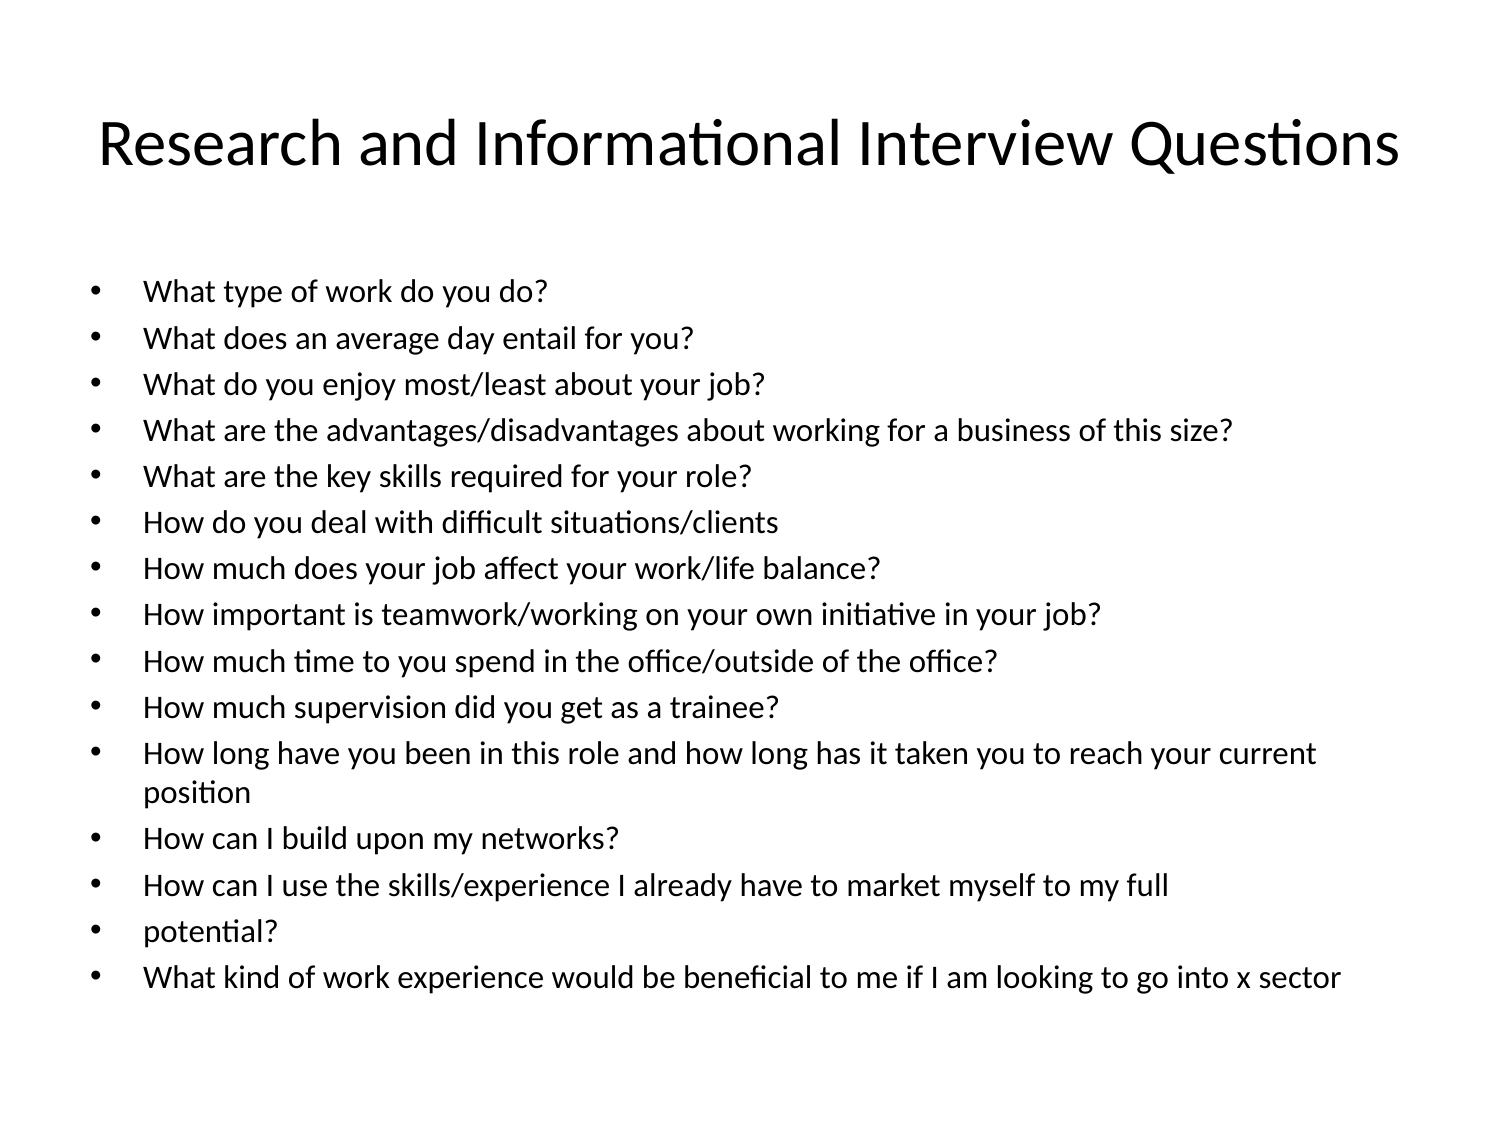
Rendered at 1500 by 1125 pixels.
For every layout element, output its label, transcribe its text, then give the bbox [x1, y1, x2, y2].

title Research and Informational Interview Questions [75, 45, 1425, 233]
list What type of work do you do? What does an average day entail for you? What do you enjoy most/least about your job? What are the advantages/disadvantages about working for a business of this size? What are the key skills required for your role? How do you deal with difficult situations/clients How much does your job affect your work/life balance? How important is teamwork/working on your own initiative in your job? How much time to you spend in the office/outside of the office? How much supervision did you get as a trainee? How long have you been in this role and how long has it taken you to reach your current position How can I build upon my networks? How can I use the skills/experience I already have to market myself to my full potential? What kind of work experience would be beneficial to me if I am looking to go into x sector [75, 262, 1425, 1005]
